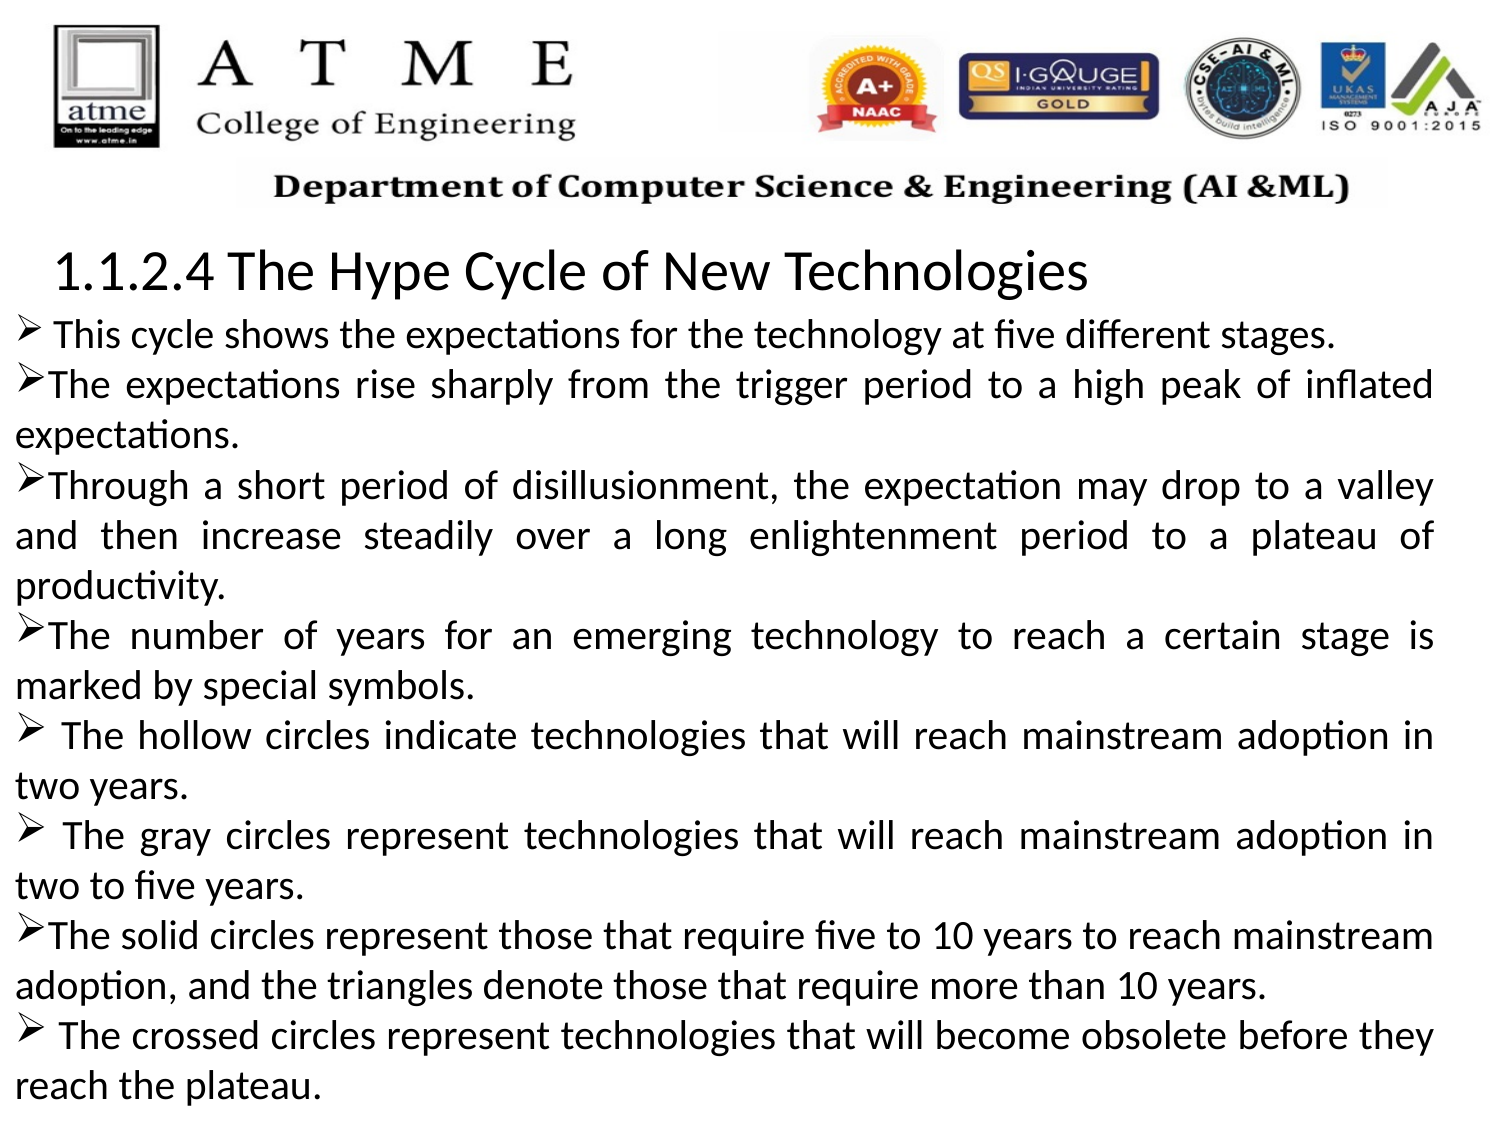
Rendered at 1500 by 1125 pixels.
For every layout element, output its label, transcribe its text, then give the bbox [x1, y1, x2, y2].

list 1.1.2.4 The Hype Cycle of New Technologies [37, 234, 1425, 299]
text_box This cycle shows the expectations for the technology at five different stages. The expectations rise sharply from the trigger period to a high peak of inflated expectations. Through a short period of disillusionment, the expectation may drop to a valley and then increase steadily over a long enlightenment period to a plateau of productivity. The number of years for an emerging technology to reach a certain stage is marked by special symbols. The hollow circles indicate technologies that will reach mainstream adoption in two years. The gray circles represent technologies that will reach mainstream adoption in two to five years. The solid circles represent those that require five to 10 years to reach mainstream adoption, and the triangles denote those that require more than 10 years. The crossed circles represent technologies that will become obsolete before they reach the plateau. [0, 299, 1450, 1115]
picture [24, 0, 1500, 226]
